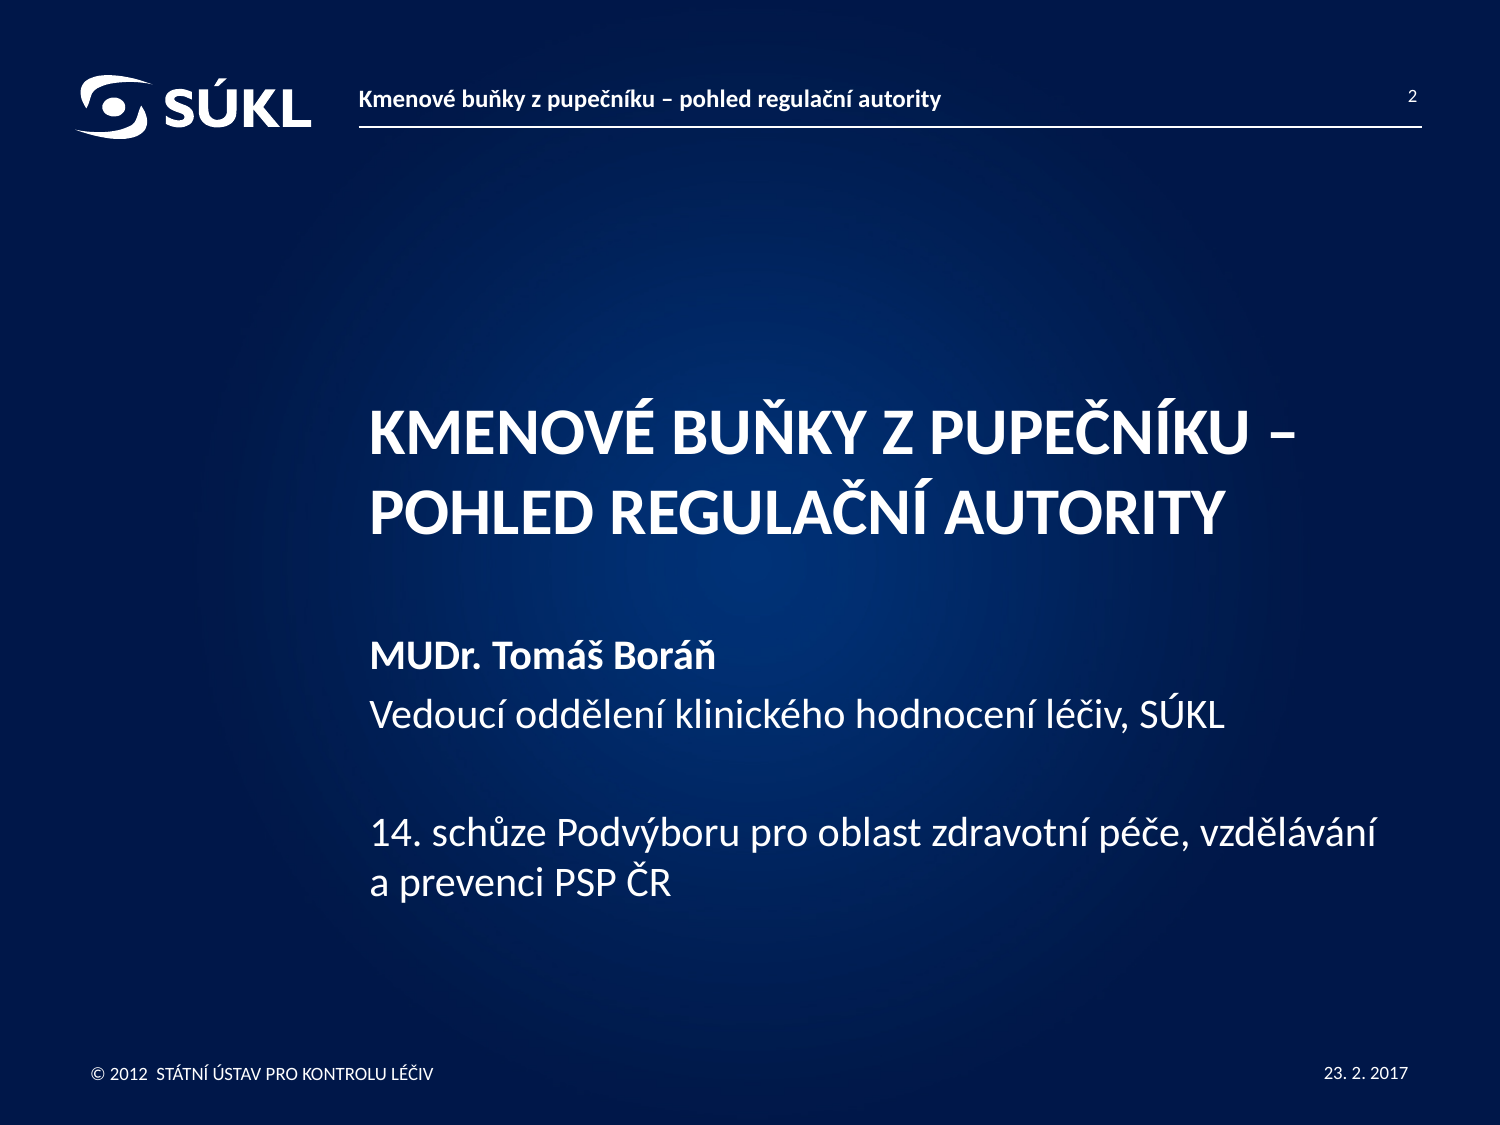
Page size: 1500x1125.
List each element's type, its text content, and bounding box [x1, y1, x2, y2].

footer © 2012 STÁTNÍ ÚSTAV PRO KONTROLU LÉČIV [75, 1042, 550, 1103]
list Kmenové buňky z pupečníku – pohled regulační autority [359, 82, 1186, 124]
subtitle MUDr. Tomáš Boráň Vedoucí oddělení klinického hodnocení léčiv, SÚKL 14. schůze Podvýboru pro oblast zdravotní péče, vzdělávání a prevenci PSP ČR [354, 620, 1418, 916]
title Kmenové buňky z pupečníku – pohled regulační autority [354, 349, 1418, 586]
slide_number 23. 2. 2017 [1127, 1042, 1424, 1102]
picture [0, 0, 1500, 1125]
slide_number 2 [1240, 84, 1418, 120]
